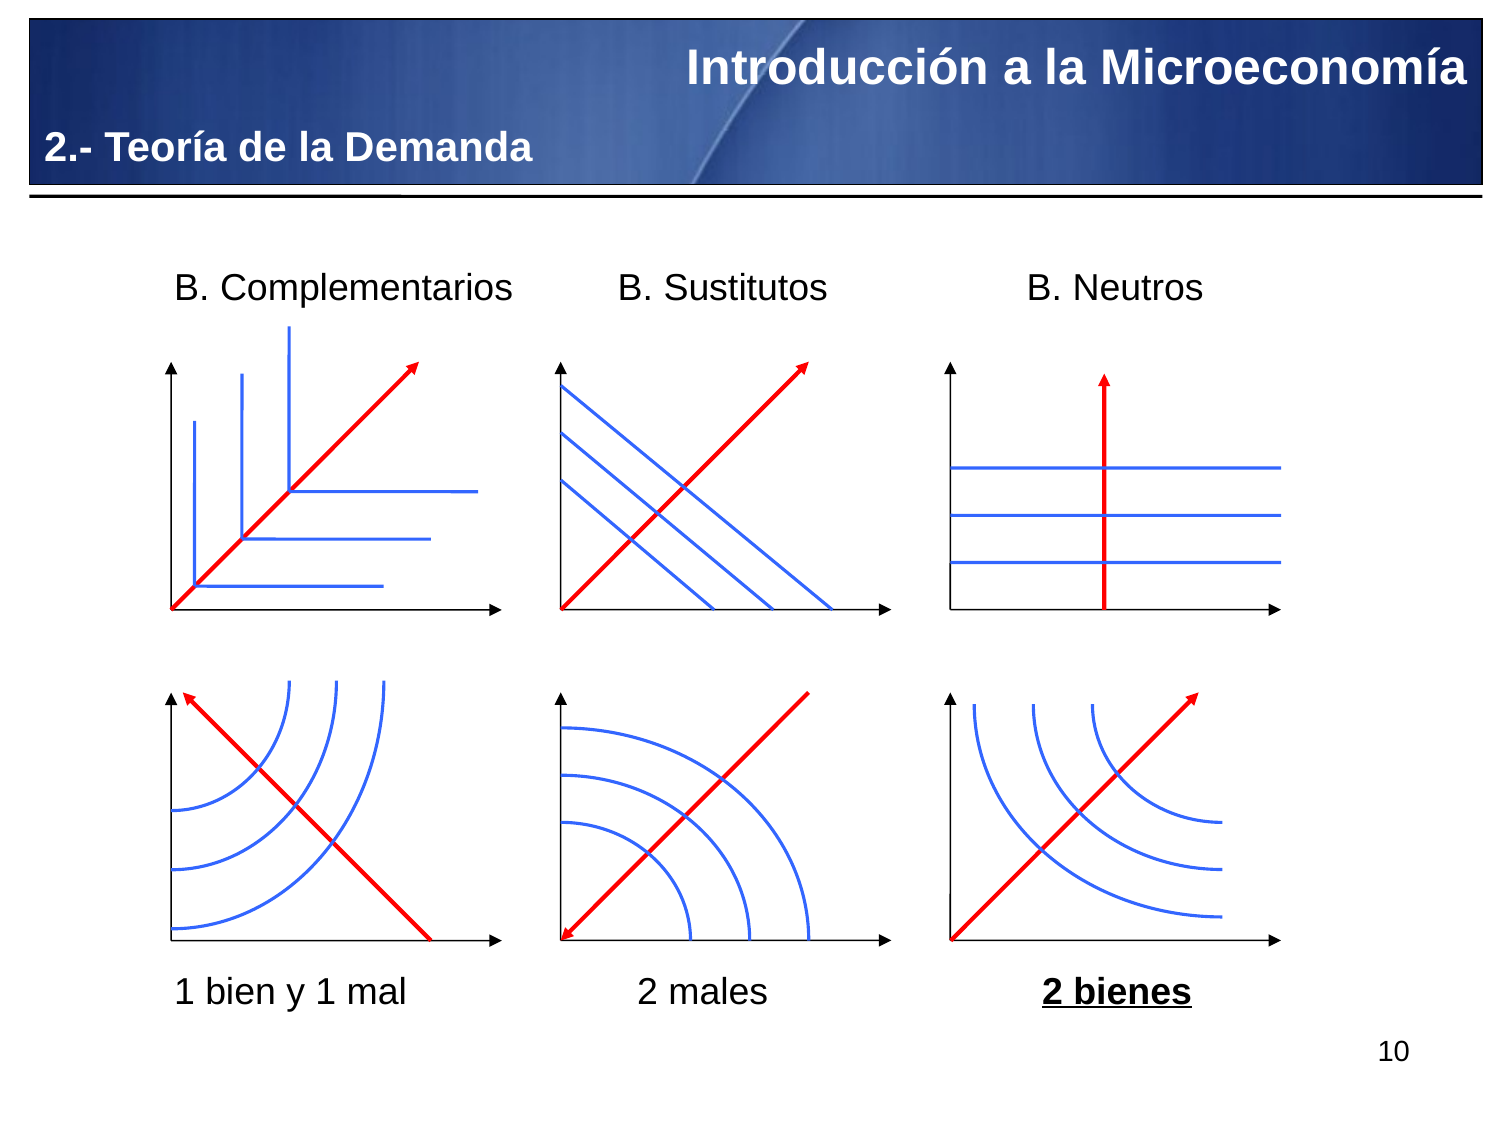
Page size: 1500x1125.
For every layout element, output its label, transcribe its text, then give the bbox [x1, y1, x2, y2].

text_box Introducción a la Microeconomía [608, 26, 1483, 102]
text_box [560, 361, 892, 611]
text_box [170, 325, 502, 611]
text_box B. Complementarios B. Sustitutos B. Neutros [159, 255, 1306, 343]
text_box 2.- Teoría de la Demanda [29, 112, 585, 178]
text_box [170, 680, 502, 941]
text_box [949, 692, 1282, 941]
text_box 1 bien y 1 mal 2 males 2 bienes [159, 959, 1306, 1047]
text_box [560, 692, 892, 941]
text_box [949, 361, 1282, 611]
slide_number 10 [1074, 1024, 1426, 1103]
text_box [29, 19, 1483, 185]
